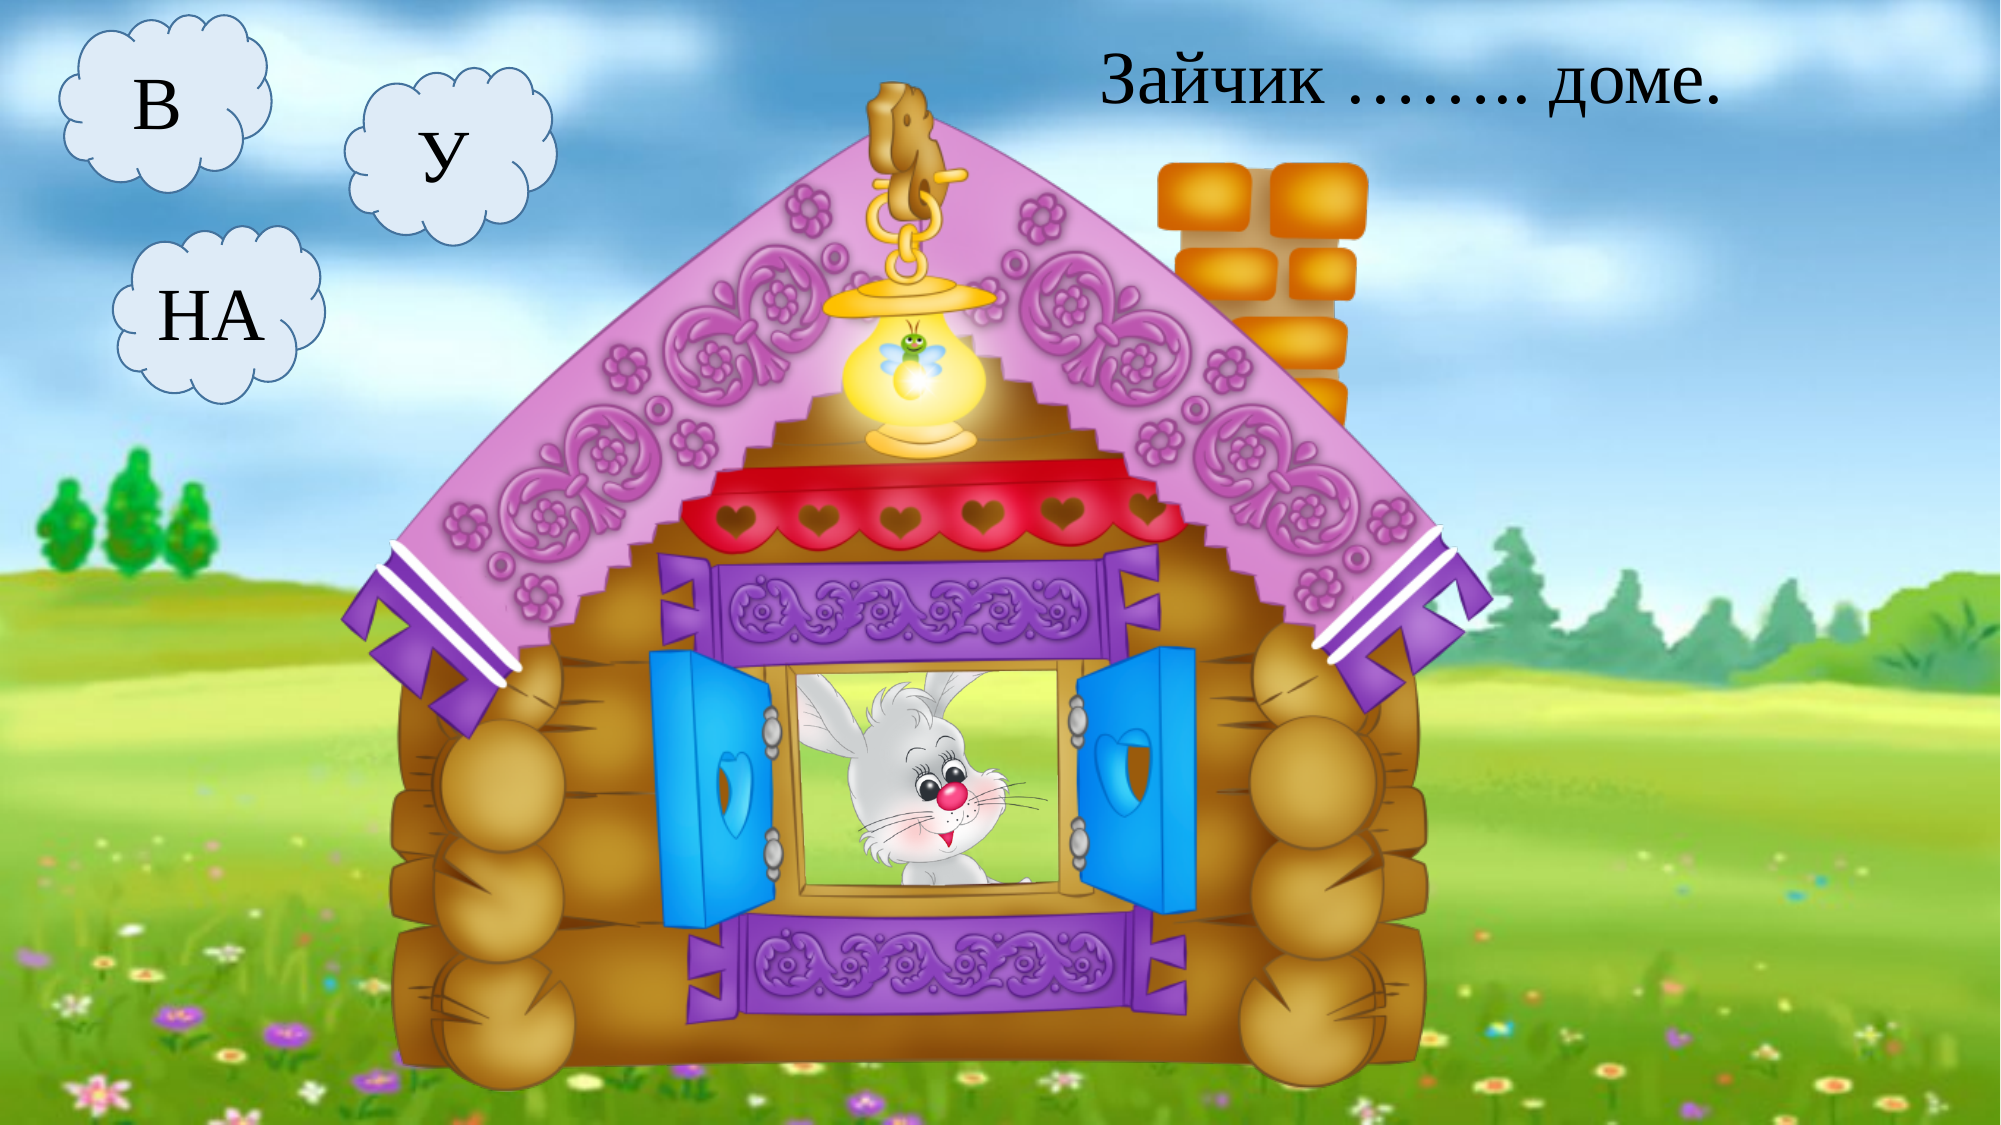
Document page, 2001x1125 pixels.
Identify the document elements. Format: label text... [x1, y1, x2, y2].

picture [0, 0, 2001, 1125]
text_box НА [111, 225, 324, 405]
text_box В [58, 14, 273, 194]
text_box Зайчик …….. доме. [1496, 21, 1946, 127]
